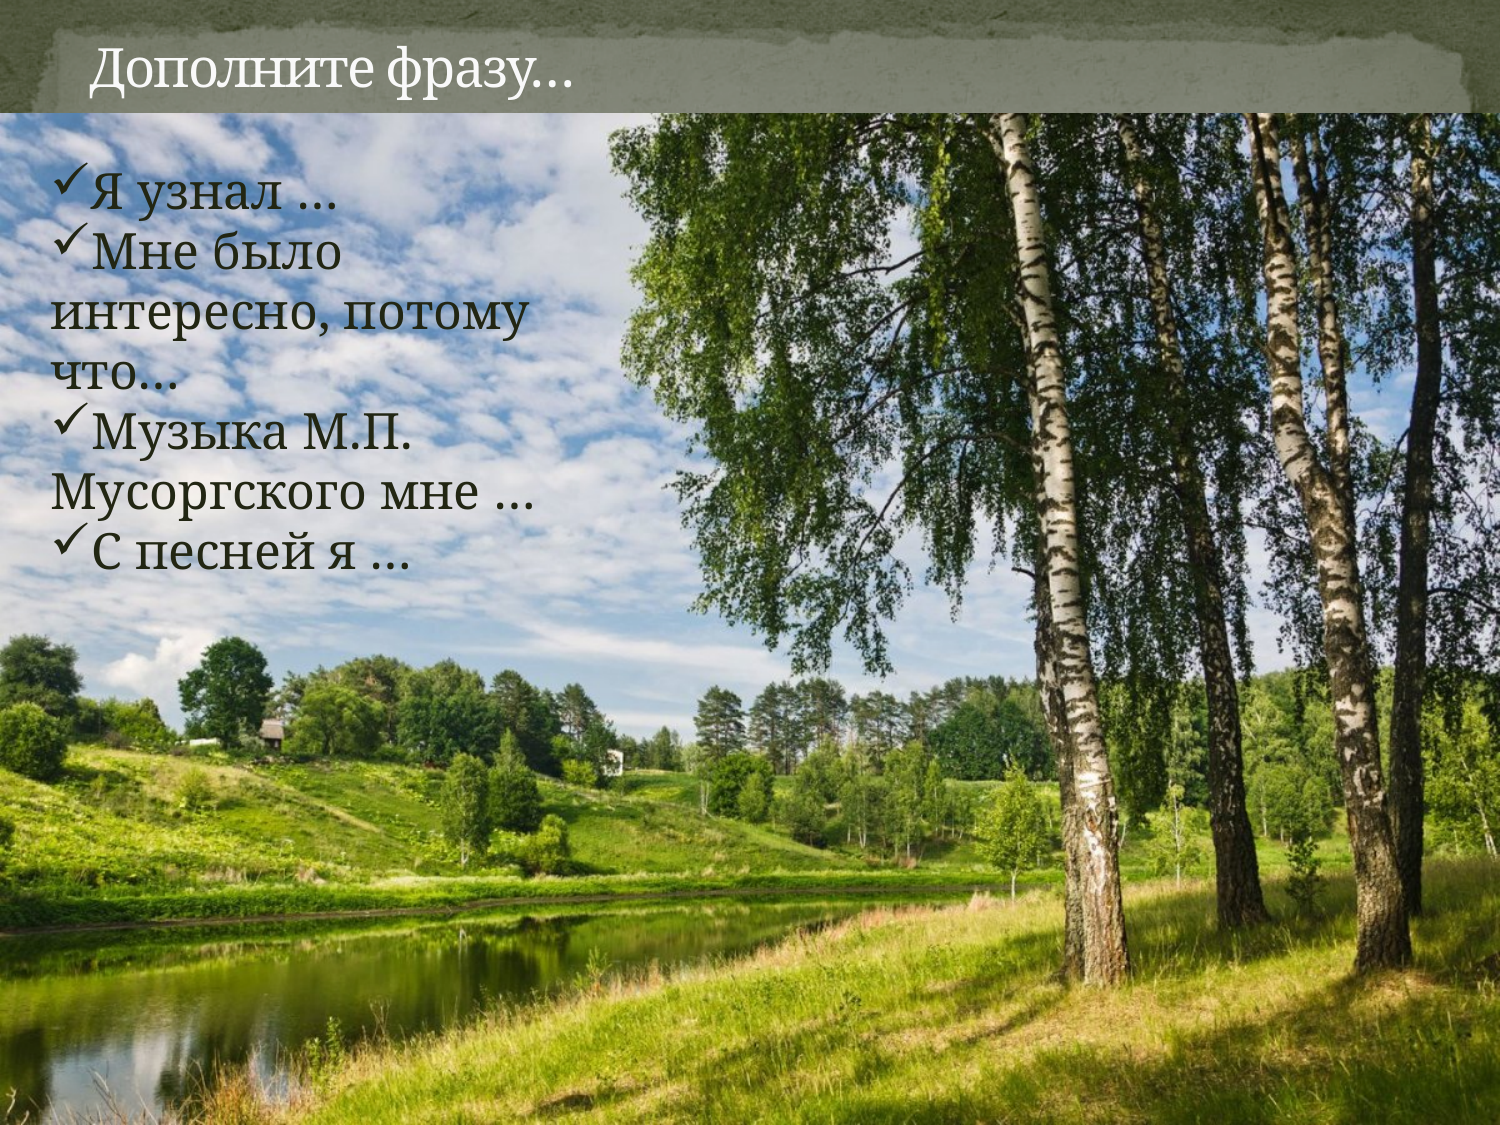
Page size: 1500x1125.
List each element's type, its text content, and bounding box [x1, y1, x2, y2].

title Дополните фразу… [74, 24, 1425, 102]
picture [0, 113, 1500, 1125]
